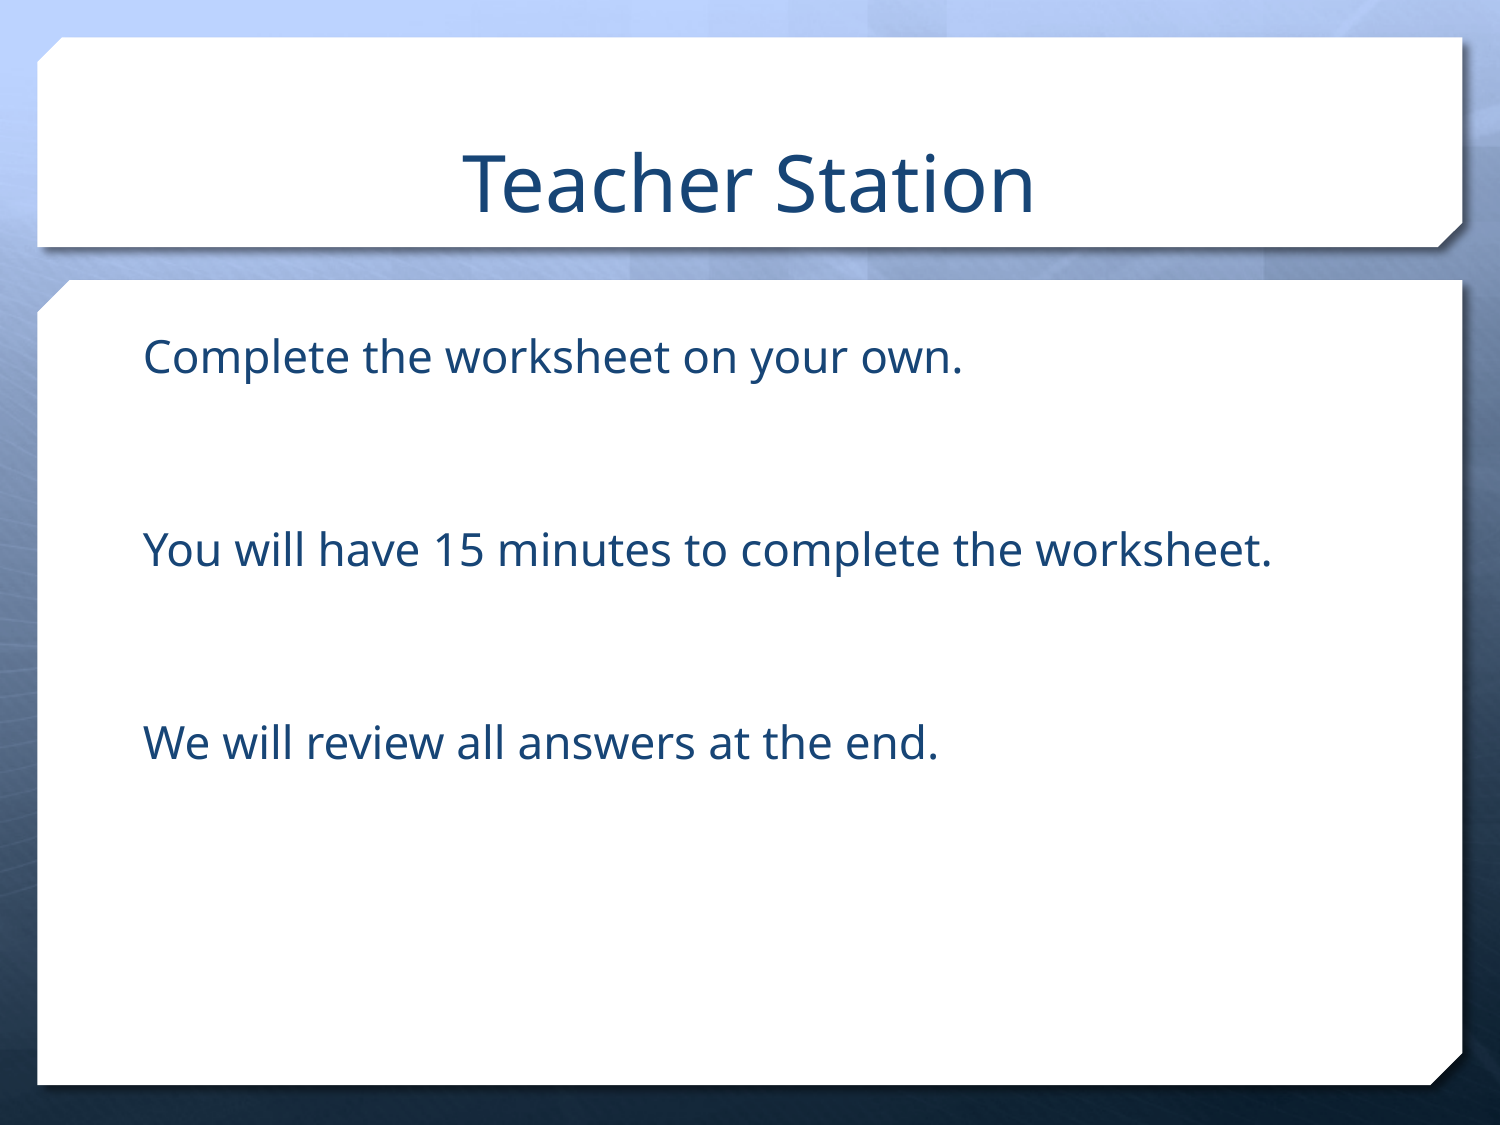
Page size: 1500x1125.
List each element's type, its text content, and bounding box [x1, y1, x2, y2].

title Teacher Station [127, 48, 1372, 236]
list Complete the worksheet on your own. You will have 15 minutes to complete the worksheet. We will review all answers at the end. [127, 319, 1372, 978]
